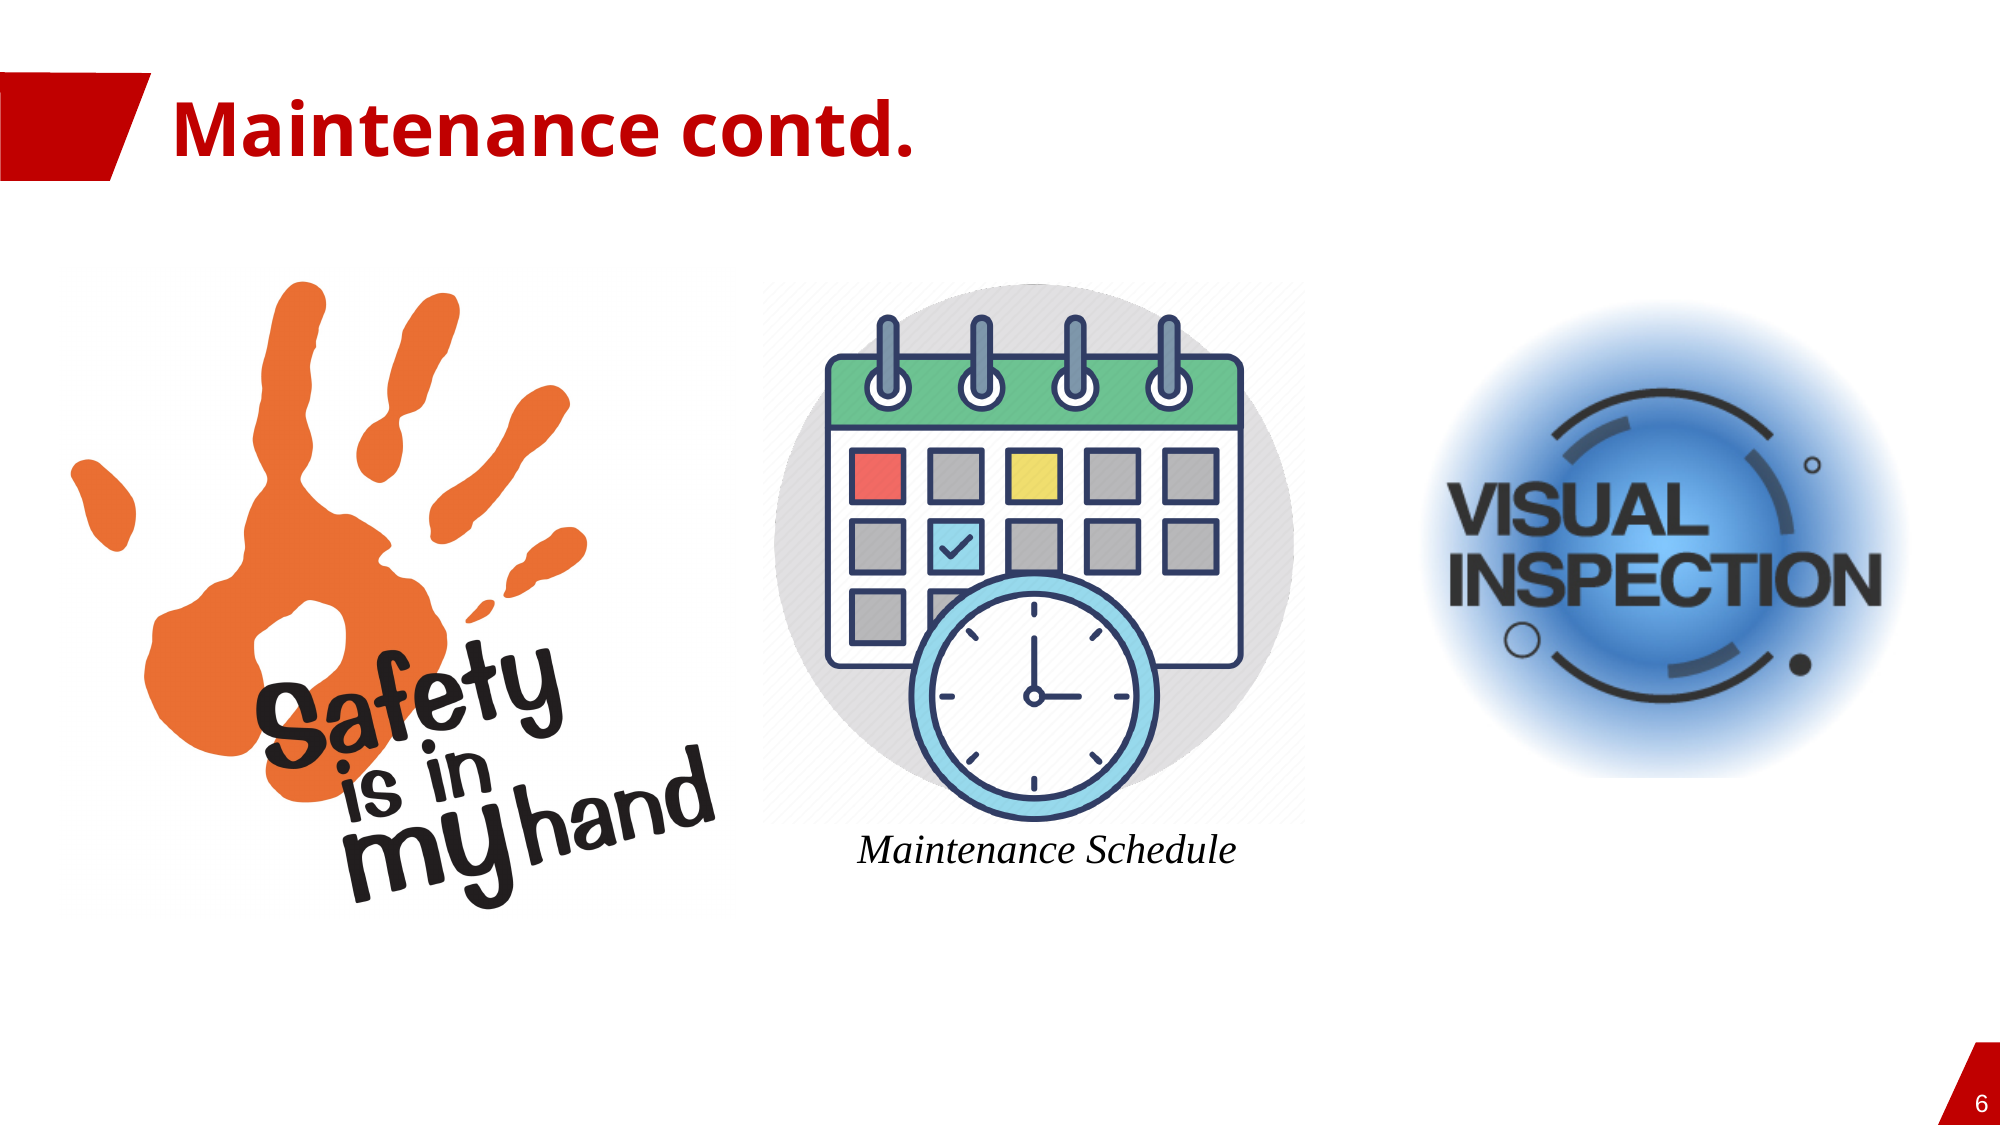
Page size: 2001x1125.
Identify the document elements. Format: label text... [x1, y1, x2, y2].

slide_number 6 [1662, 1080, 2000, 1125]
picture [1399, 267, 1941, 778]
picture [59, 267, 736, 919]
title Maintenance contd. [158, 67, 1885, 198]
text_box Maintenance Schedule [740, 814, 1360, 909]
picture [763, 282, 1305, 824]
